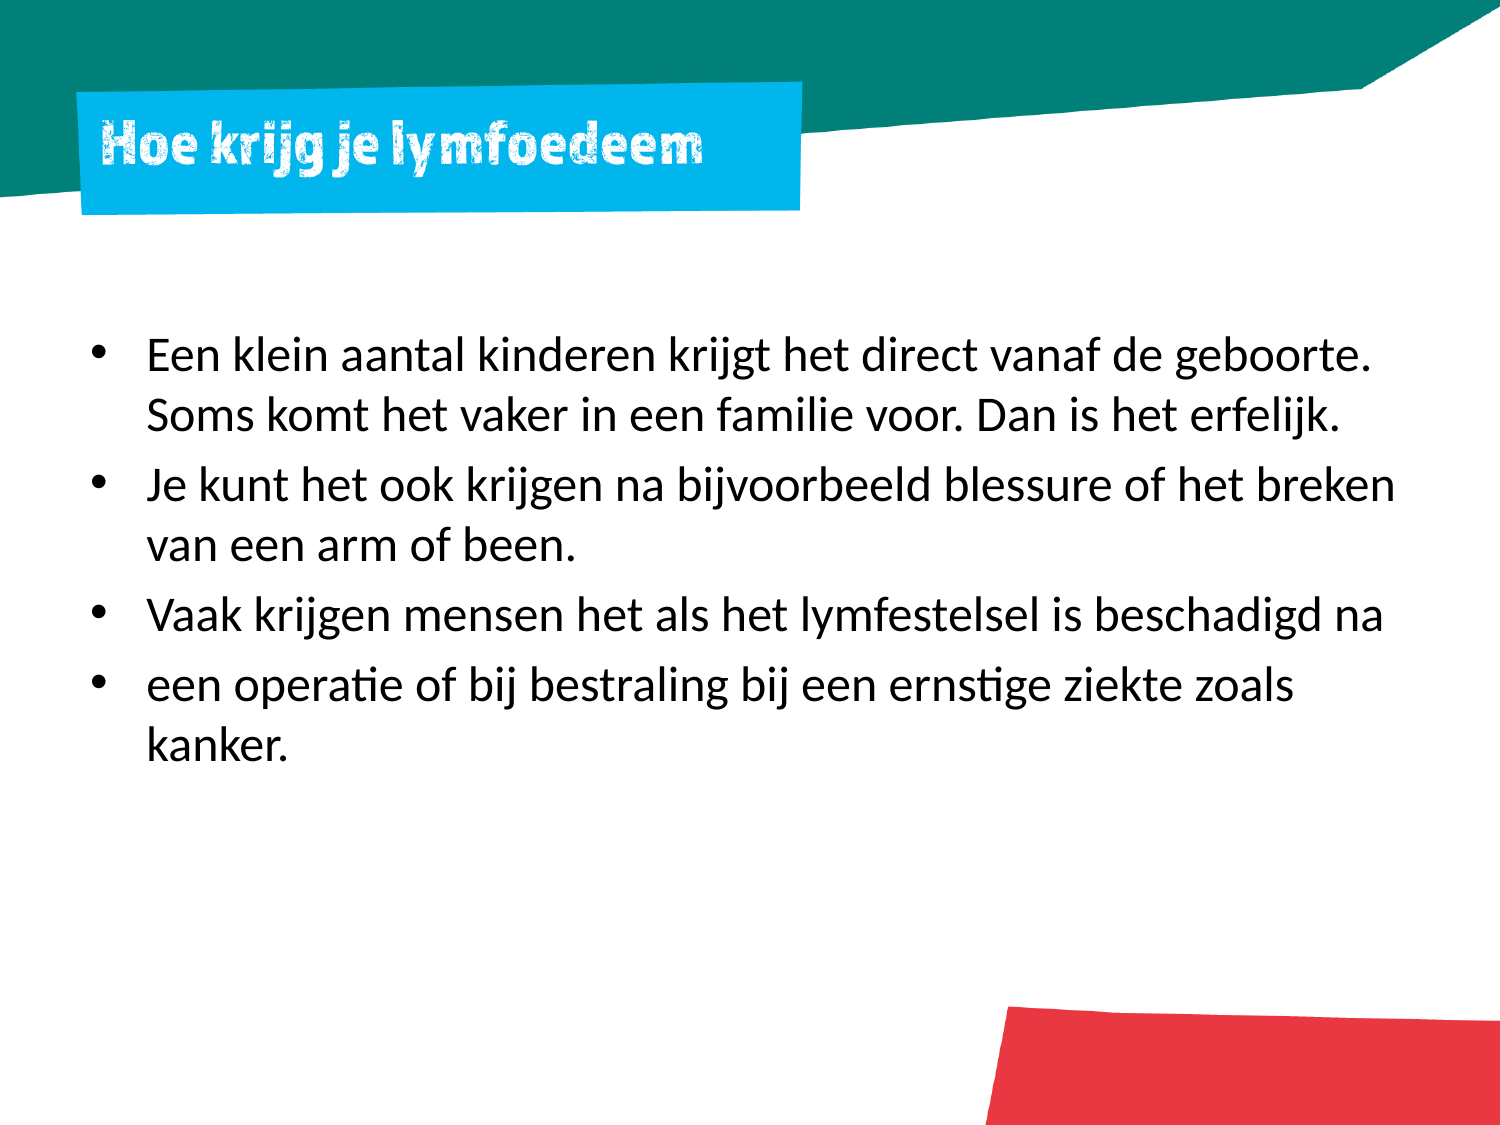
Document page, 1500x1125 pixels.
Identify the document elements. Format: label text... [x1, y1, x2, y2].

picture [0, 0, 1500, 1125]
list Een klein aantal kinderen krijgt het direct vanaf de geboorte. Soms komt het vaker in een familie voor. Dan is het erfelijk. Je kunt het ook krijgen na bijvoorbeeld blessure of het breken van een arm of been. Vaak krijgen mensen het als het lymfestelsel is beschadigd na een operatie of bij bestraling bij een ernstige ziekte zoals kanker. [75, 314, 1425, 943]
